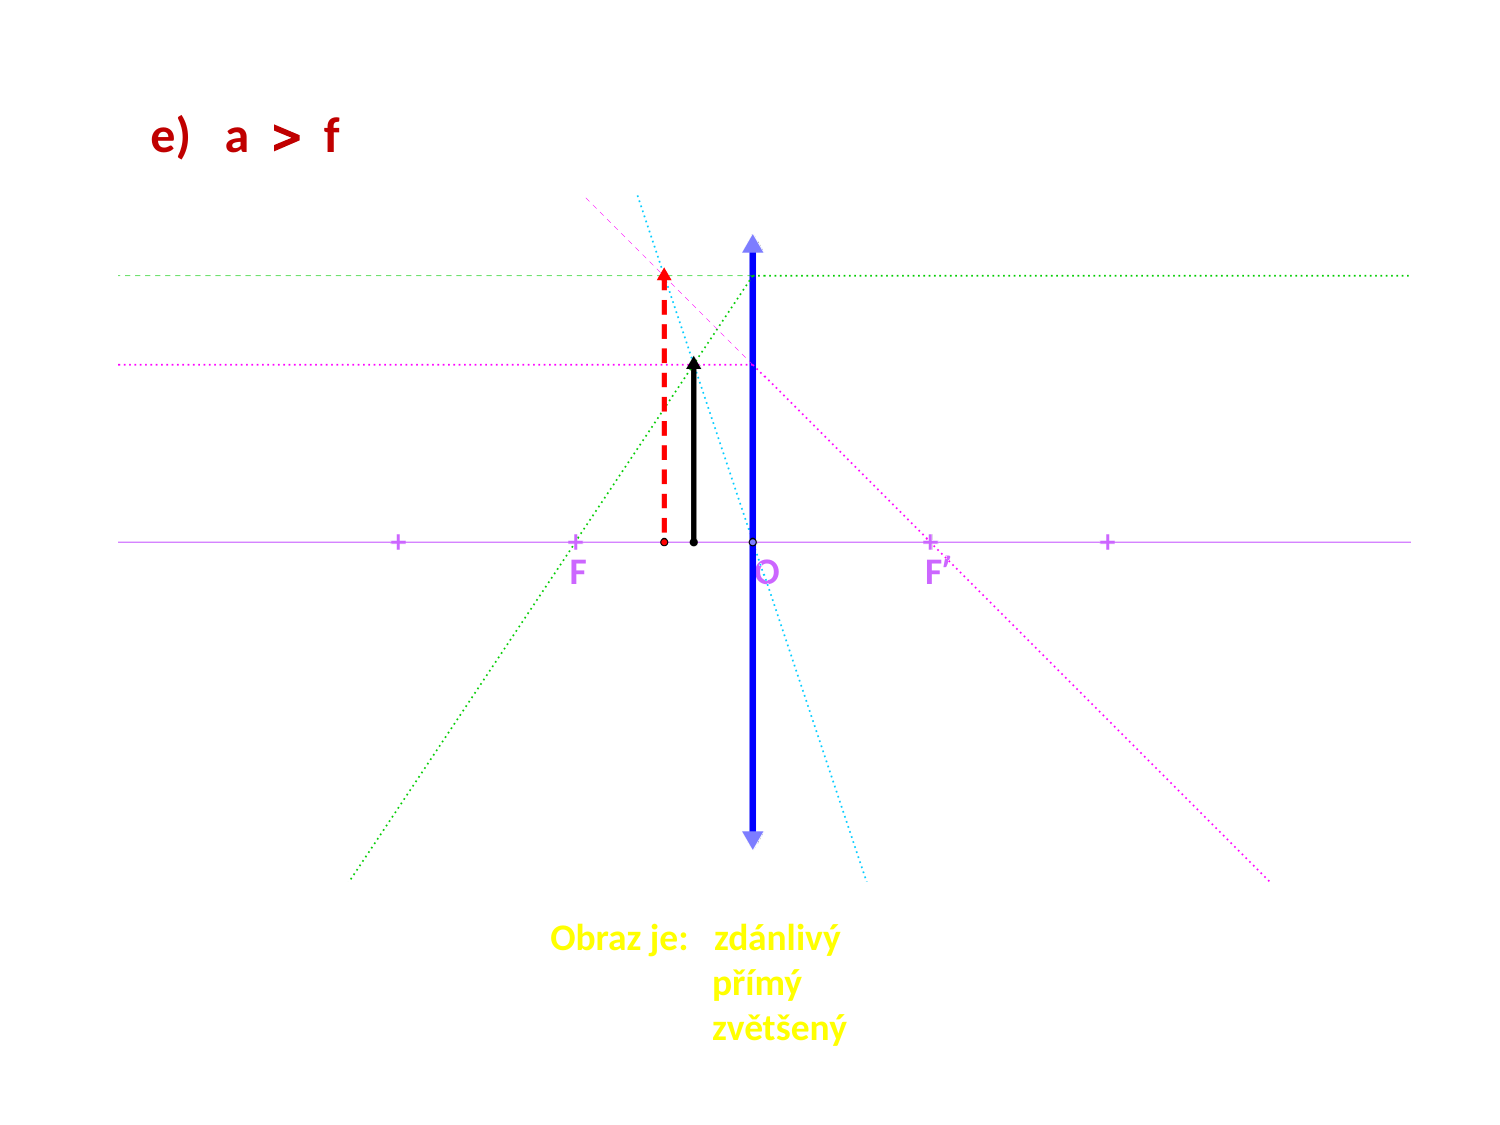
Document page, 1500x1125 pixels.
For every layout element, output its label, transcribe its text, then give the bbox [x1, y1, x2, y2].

picture [117, 194, 1411, 883]
text_box e) a  f [135, 95, 396, 170]
text_box Obraz je: zdánlivý přímý zvětšený [535, 905, 914, 1055]
